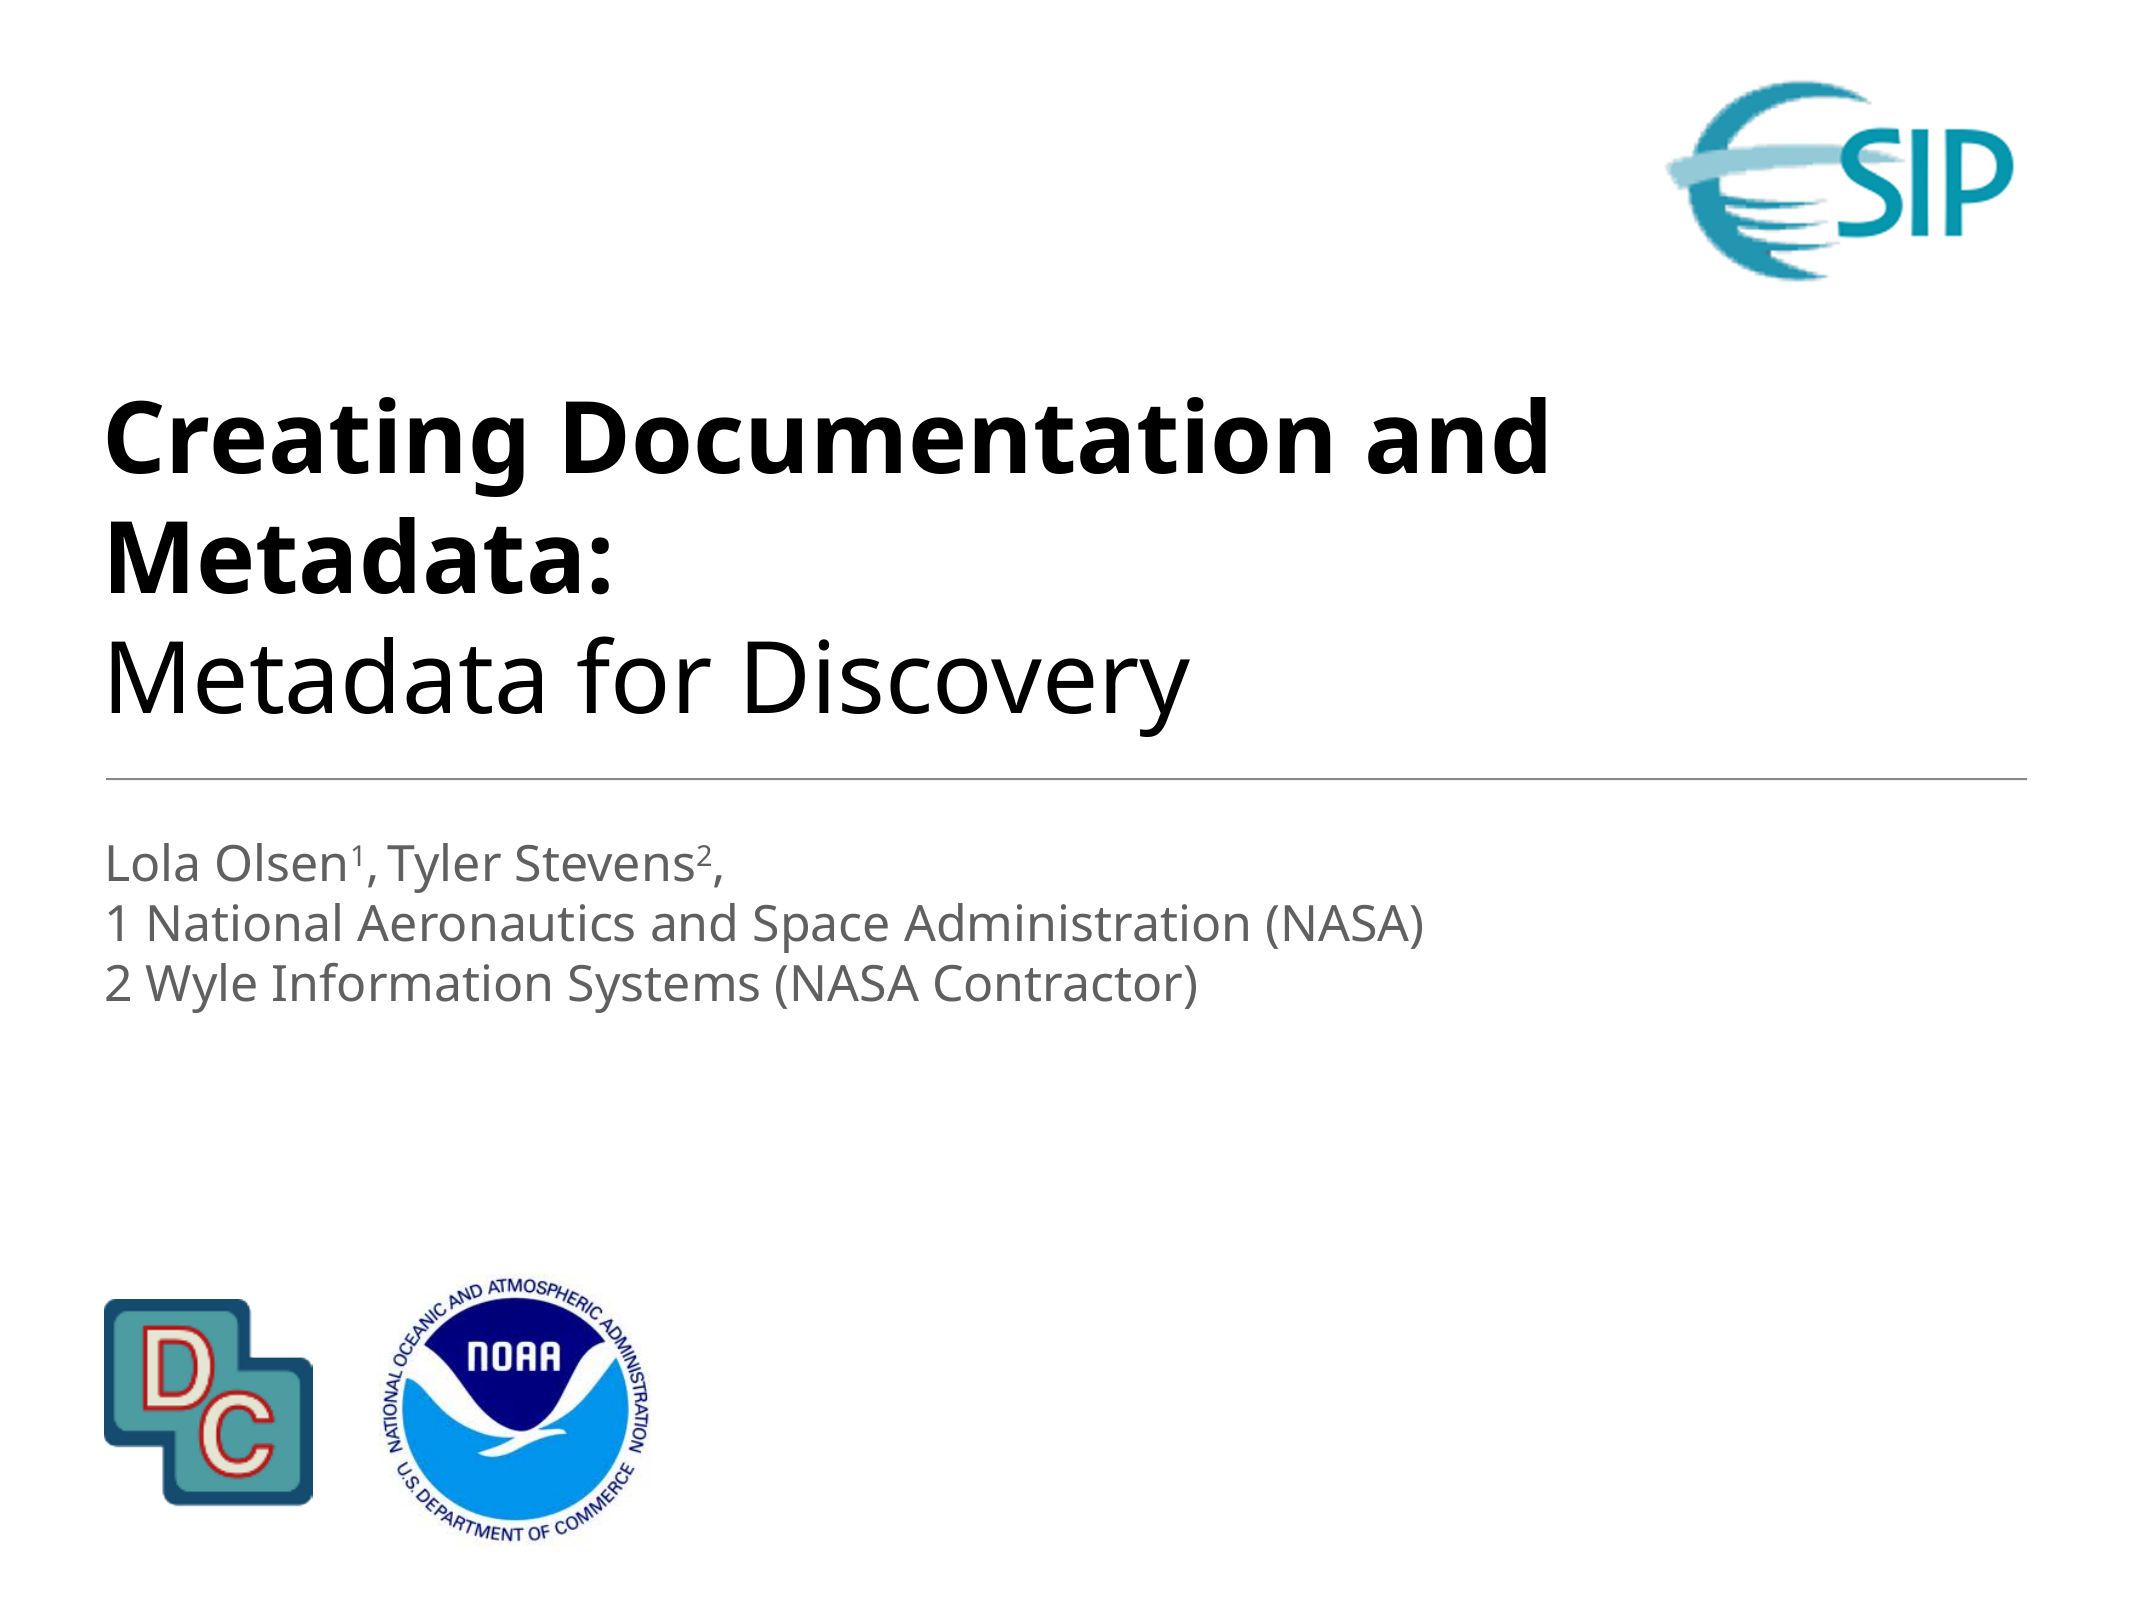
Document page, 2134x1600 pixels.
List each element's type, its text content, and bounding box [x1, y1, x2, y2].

picture [378, 1274, 652, 1548]
picture [103, 1299, 313, 1530]
list Lola Olsen1, Tyler Stevens2, 1 National Aeronautics and Space Administration (NASA) 2 Wyle Information Systems (NASA Contractor) [95, 822, 2042, 1344]
picture [1654, 62, 2030, 220]
title Creating Documentation and Metadata: Metadata for Discovery [93, 220, 2040, 742]
